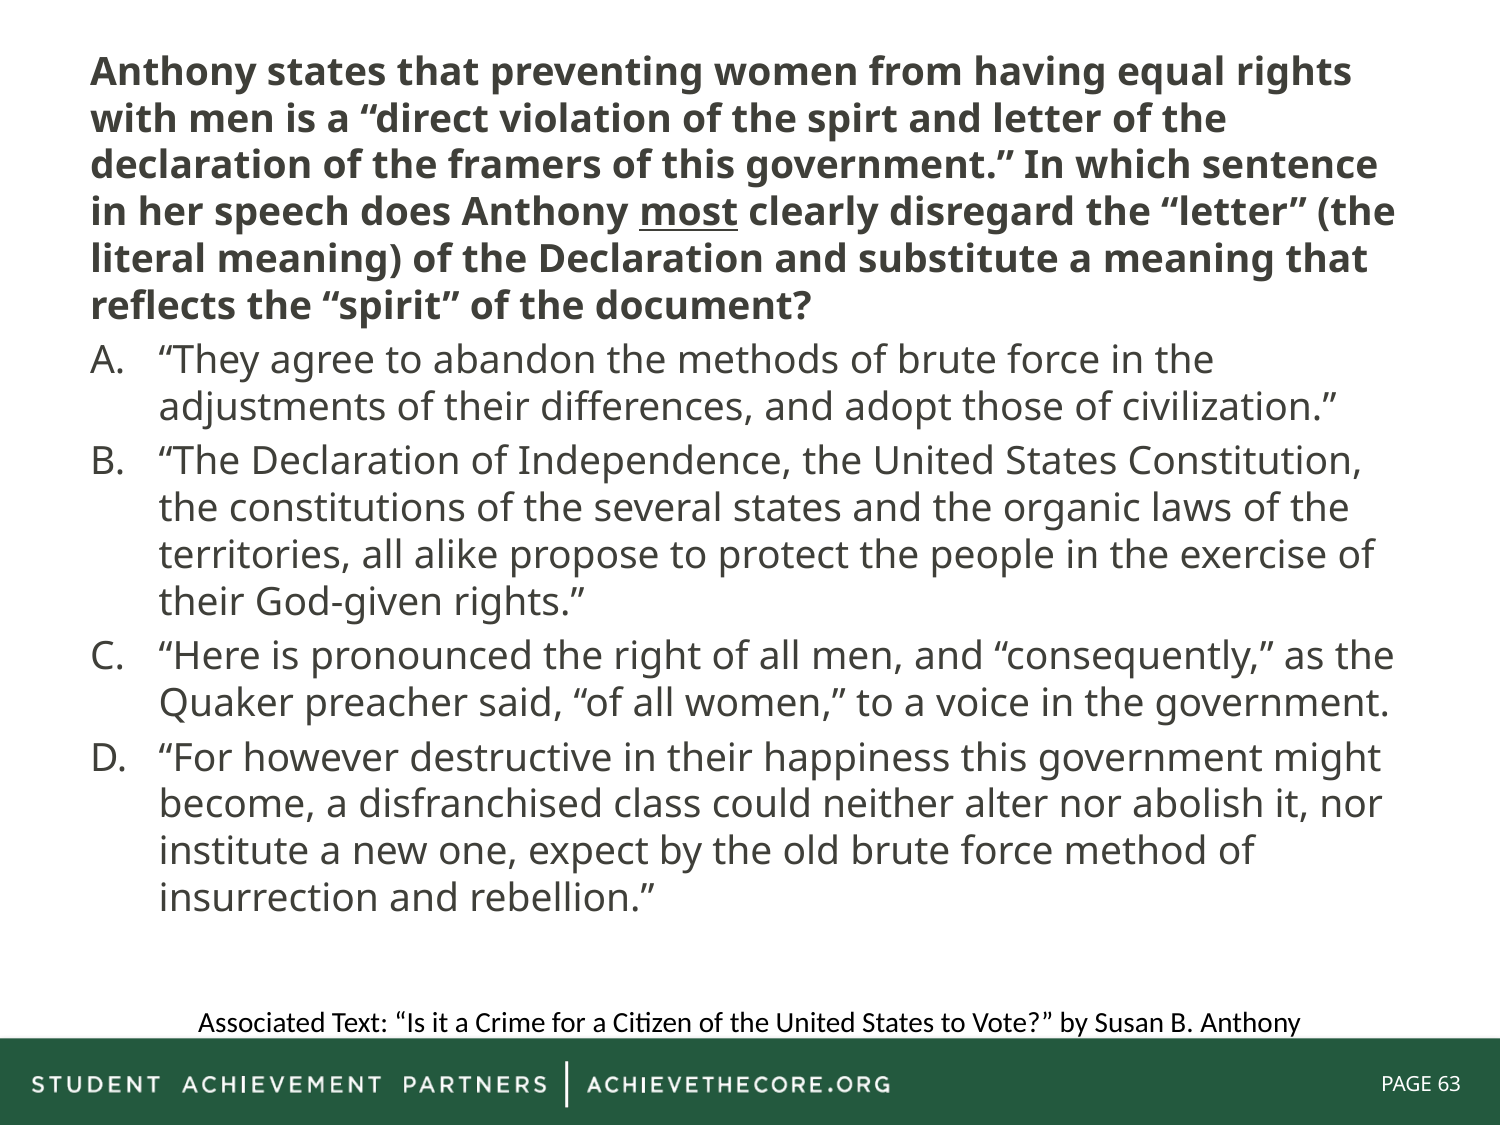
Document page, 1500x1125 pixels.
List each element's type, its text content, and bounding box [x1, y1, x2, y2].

list Anthony states that preventing women from having equal rights with men is a “direct violation of the spirt and letter of the declaration of the framers of this government.” In which sentence in her speech does Anthony most clearly disregard the “letter” (the literal meaning) of the Declaration and substitute a meaning that reflects the “spirit” of the document? “They agree to abandon the methods of brute force in the adjustments of their differences, and adopt those of civilization.” “The Declaration of Independence, the United States Constitution, the constitutions of the several states and the organic laws of the territories, all alike propose to protect the people in the exercise of their God-given rights.” “Here is pronounced the right of all men, and “consequently,” as the Quaker preacher said, “of all women,” to a voice in the government. “For however destructive in their happiness this government might become, a disfranchised class could neither alter nor abolish it, nor institute a new one, expect by the old brute force method of insurrection and rebellion.” [75, 38, 1425, 959]
text_box Associated Text: “Is it a Crime for a Citizen of the United States to Vote?” by Susan B. Anthony [74, 995, 1425, 1046]
